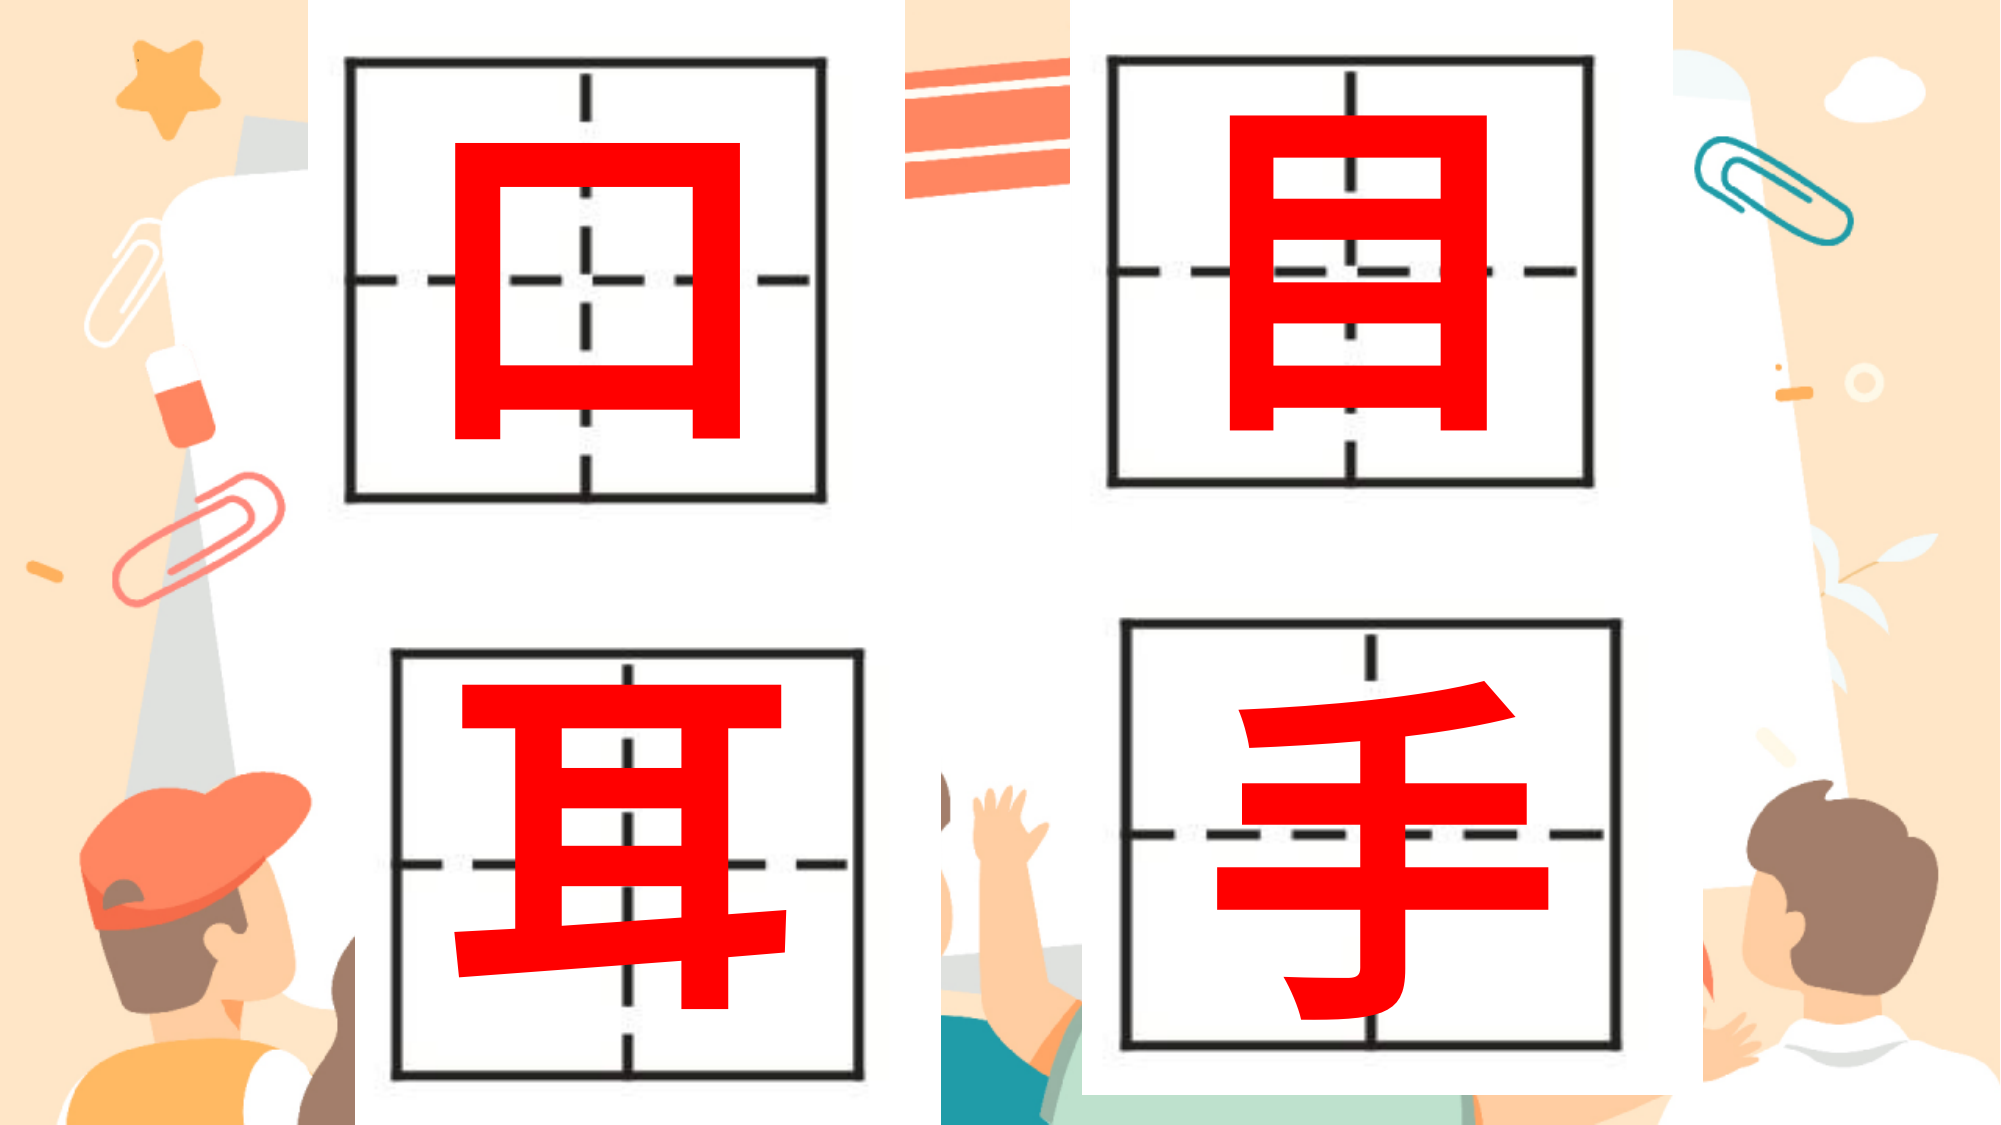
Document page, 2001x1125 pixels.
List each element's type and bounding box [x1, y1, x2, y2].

list [308, 0, 905, 550]
picture [0, 0, 2001, 1125]
